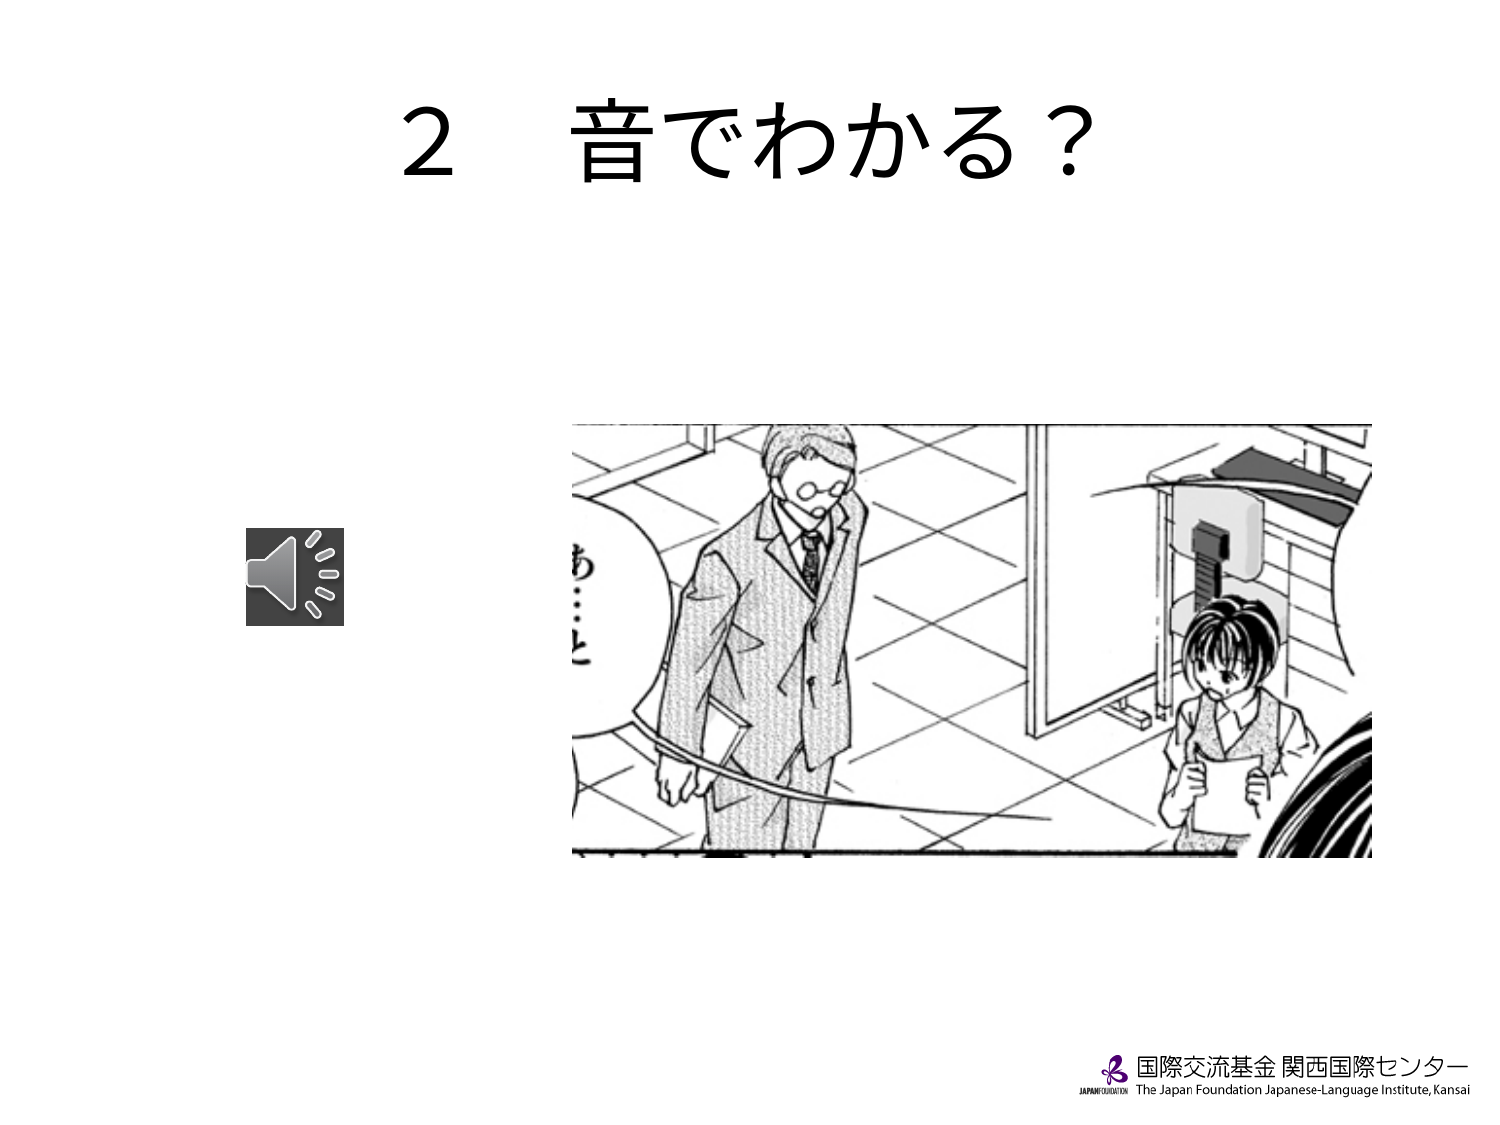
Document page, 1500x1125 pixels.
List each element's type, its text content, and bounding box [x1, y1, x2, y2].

title ２ 音でわかる？ [75, 45, 1425, 233]
picture [244, 526, 346, 628]
picture [572, 424, 1372, 858]
picture [1069, 1047, 1477, 1102]
